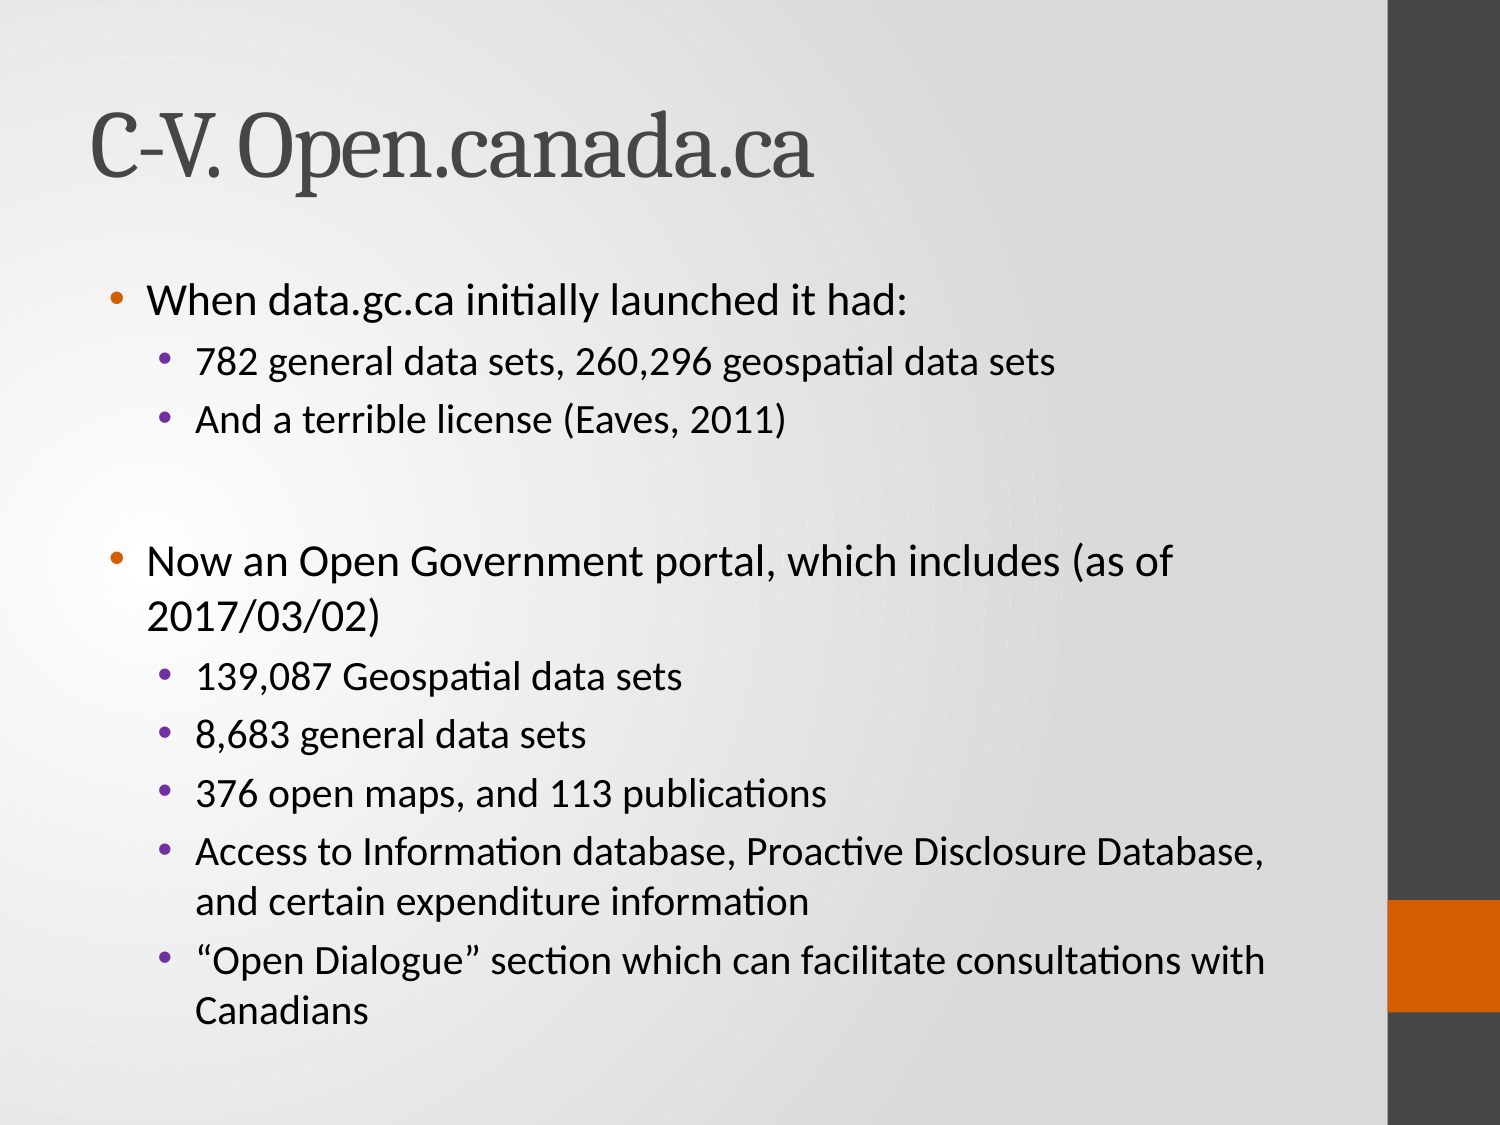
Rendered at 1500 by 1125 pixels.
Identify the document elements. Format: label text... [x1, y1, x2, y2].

title C-V. Open.canada.ca [75, 45, 1325, 233]
list When data.gc.ca initially launched it had: 782 general data sets, 260,296 geospatial data sets And a terrible license (Eaves, 2011) Now an Open Government portal, which includes (as of 2017/03/02) 139,087 Geospatial data sets 8,683 general data sets 376 open maps, and 113 publications Access to Information database, Proactive Disclosure Database, and certain expenditure information “Open Dialogue” section which can facilitate consultations with Canadians [75, 262, 1325, 1050]
